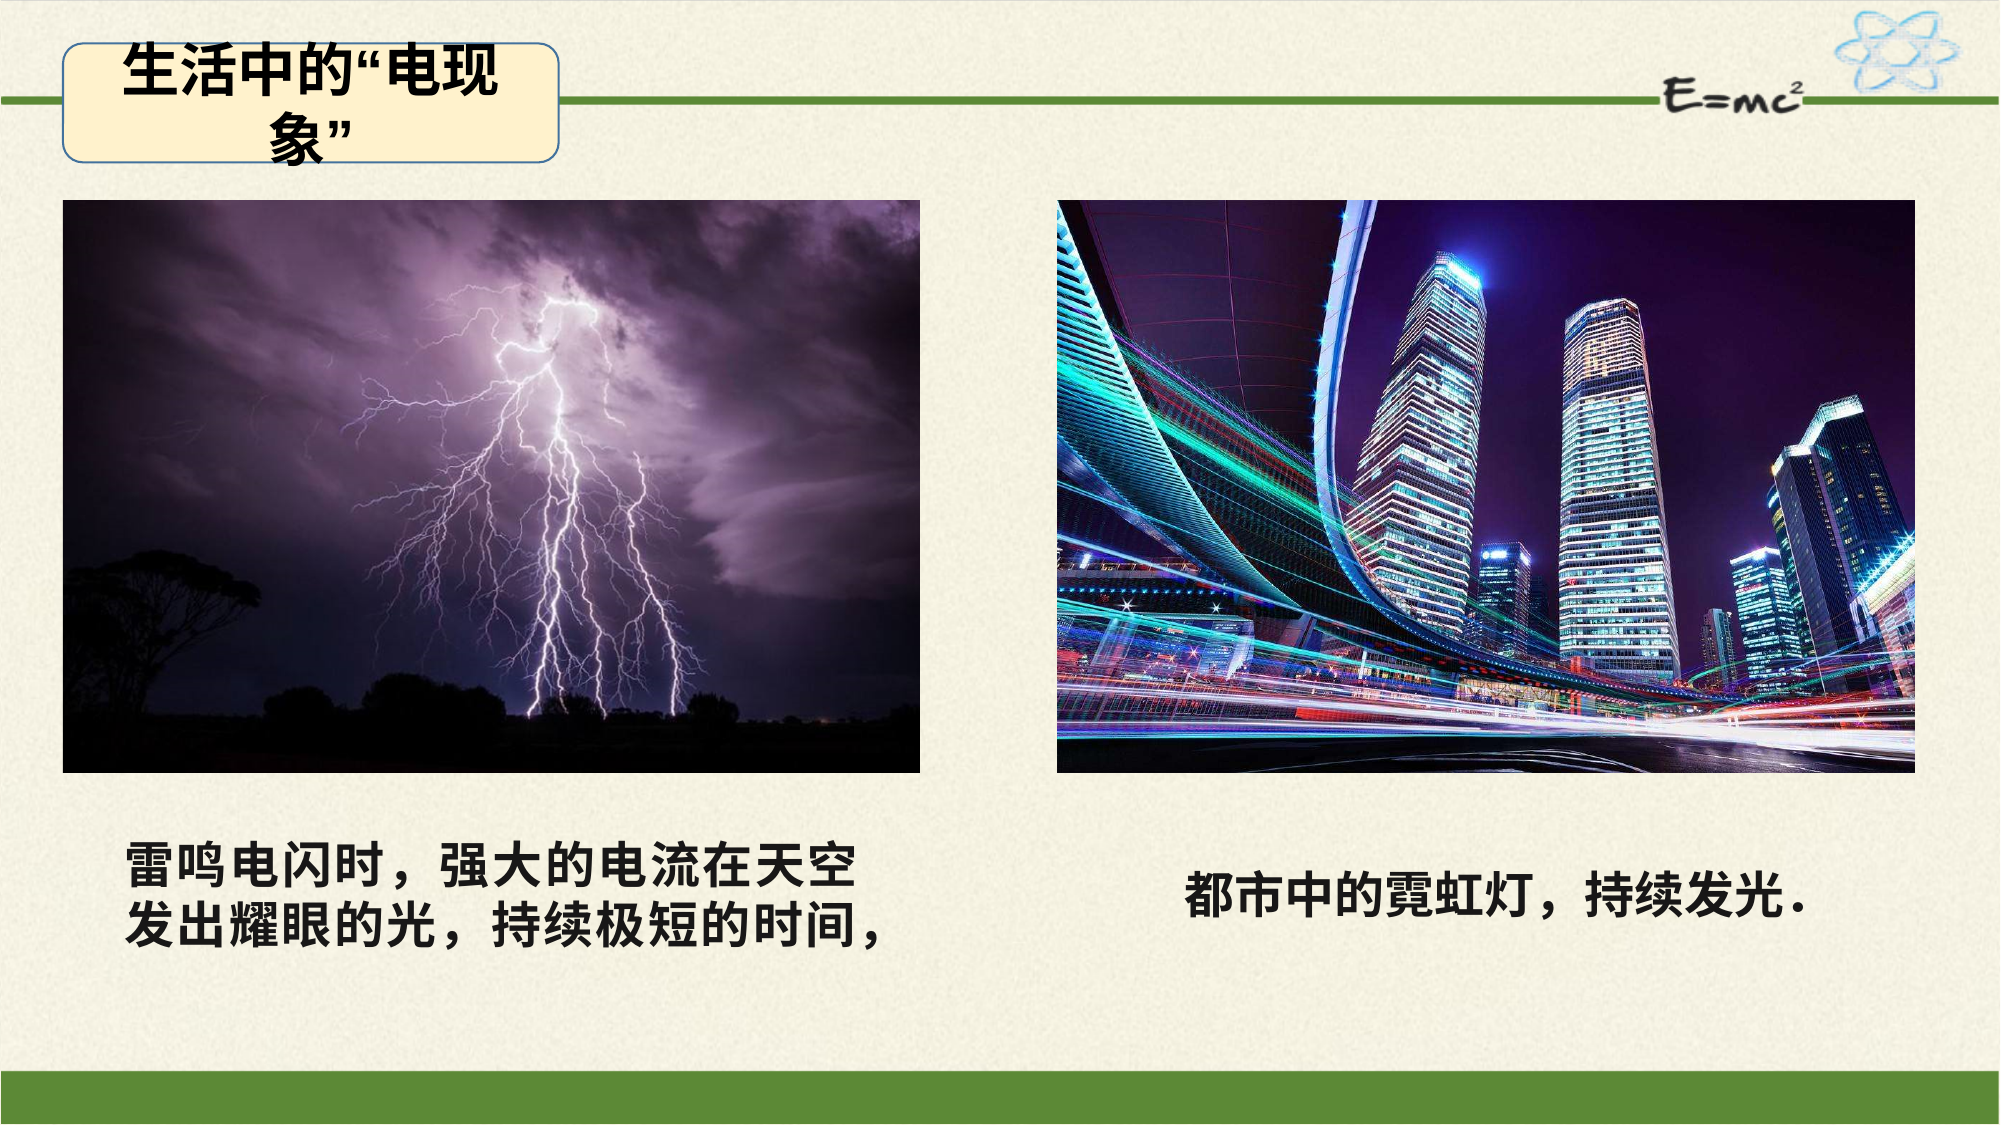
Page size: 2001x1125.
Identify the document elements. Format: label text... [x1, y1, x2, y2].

text_box 都市中的霓虹灯，持续发光． [1170, 856, 1850, 931]
picture [0, 0, 2001, 1125]
text_box 雷鸣电闪时，强大的电流在天空发出耀眼的光，持续极短的时间， [109, 825, 874, 961]
text_box 生活中的“电现象” [61, 42, 560, 164]
